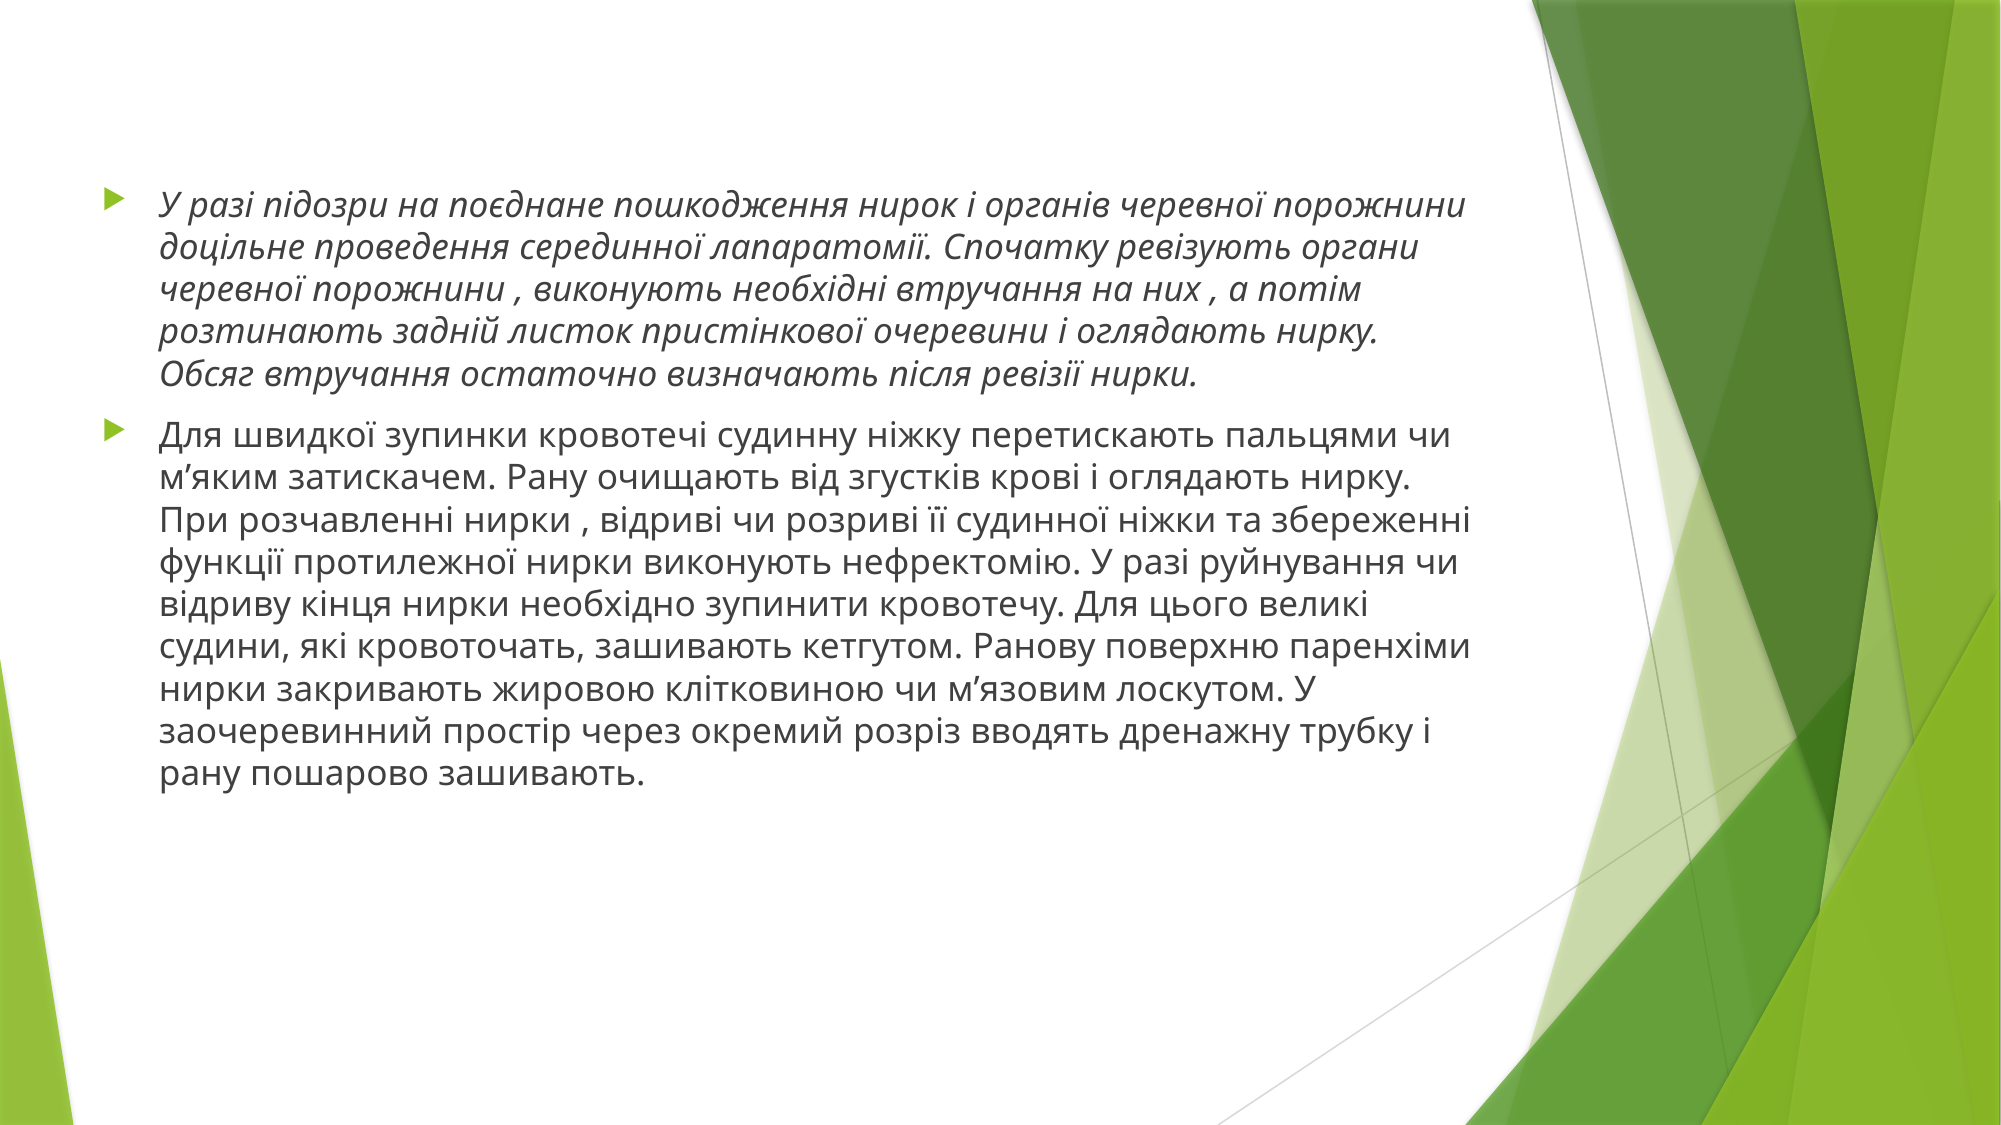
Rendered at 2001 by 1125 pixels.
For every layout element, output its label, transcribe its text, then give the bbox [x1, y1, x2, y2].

list У разі підозри на поєднане пошкодження нирок і органів черевної порожнини доцільне проведення серединної лапаратомії. Спочатку ревізують органи черевної порожнини , виконують необхідні втручання на них , а потім розтинають задній листок пристінкової очеревини і оглядають нирку. Обсяг втручання остаточно визначають після ревізії нирки. Для швидкої зупинки кровотечі судинну ніжку перетискають пальцями чи м’яким затискачем. Рану очищають від згустків крові і оглядають нирку. При розчавленні нирки , відриві чи розриві її судинної ніжки та збереженні функції протилежної нирки виконують нефректомію. У разі руйнування чи відриву кінця нирки необхідно зупинити кровотечу. Для цього великі судини, які кровоточать, зашивають кетгутом. Ранову поверхню паренхіми нирки закривають жировою клітковиною чи м’язовим лоскутом. У заочеревинний простір через окремий розріз вводять дренажну трубку і рану пошарово зашивають. [86, 174, 1497, 812]
